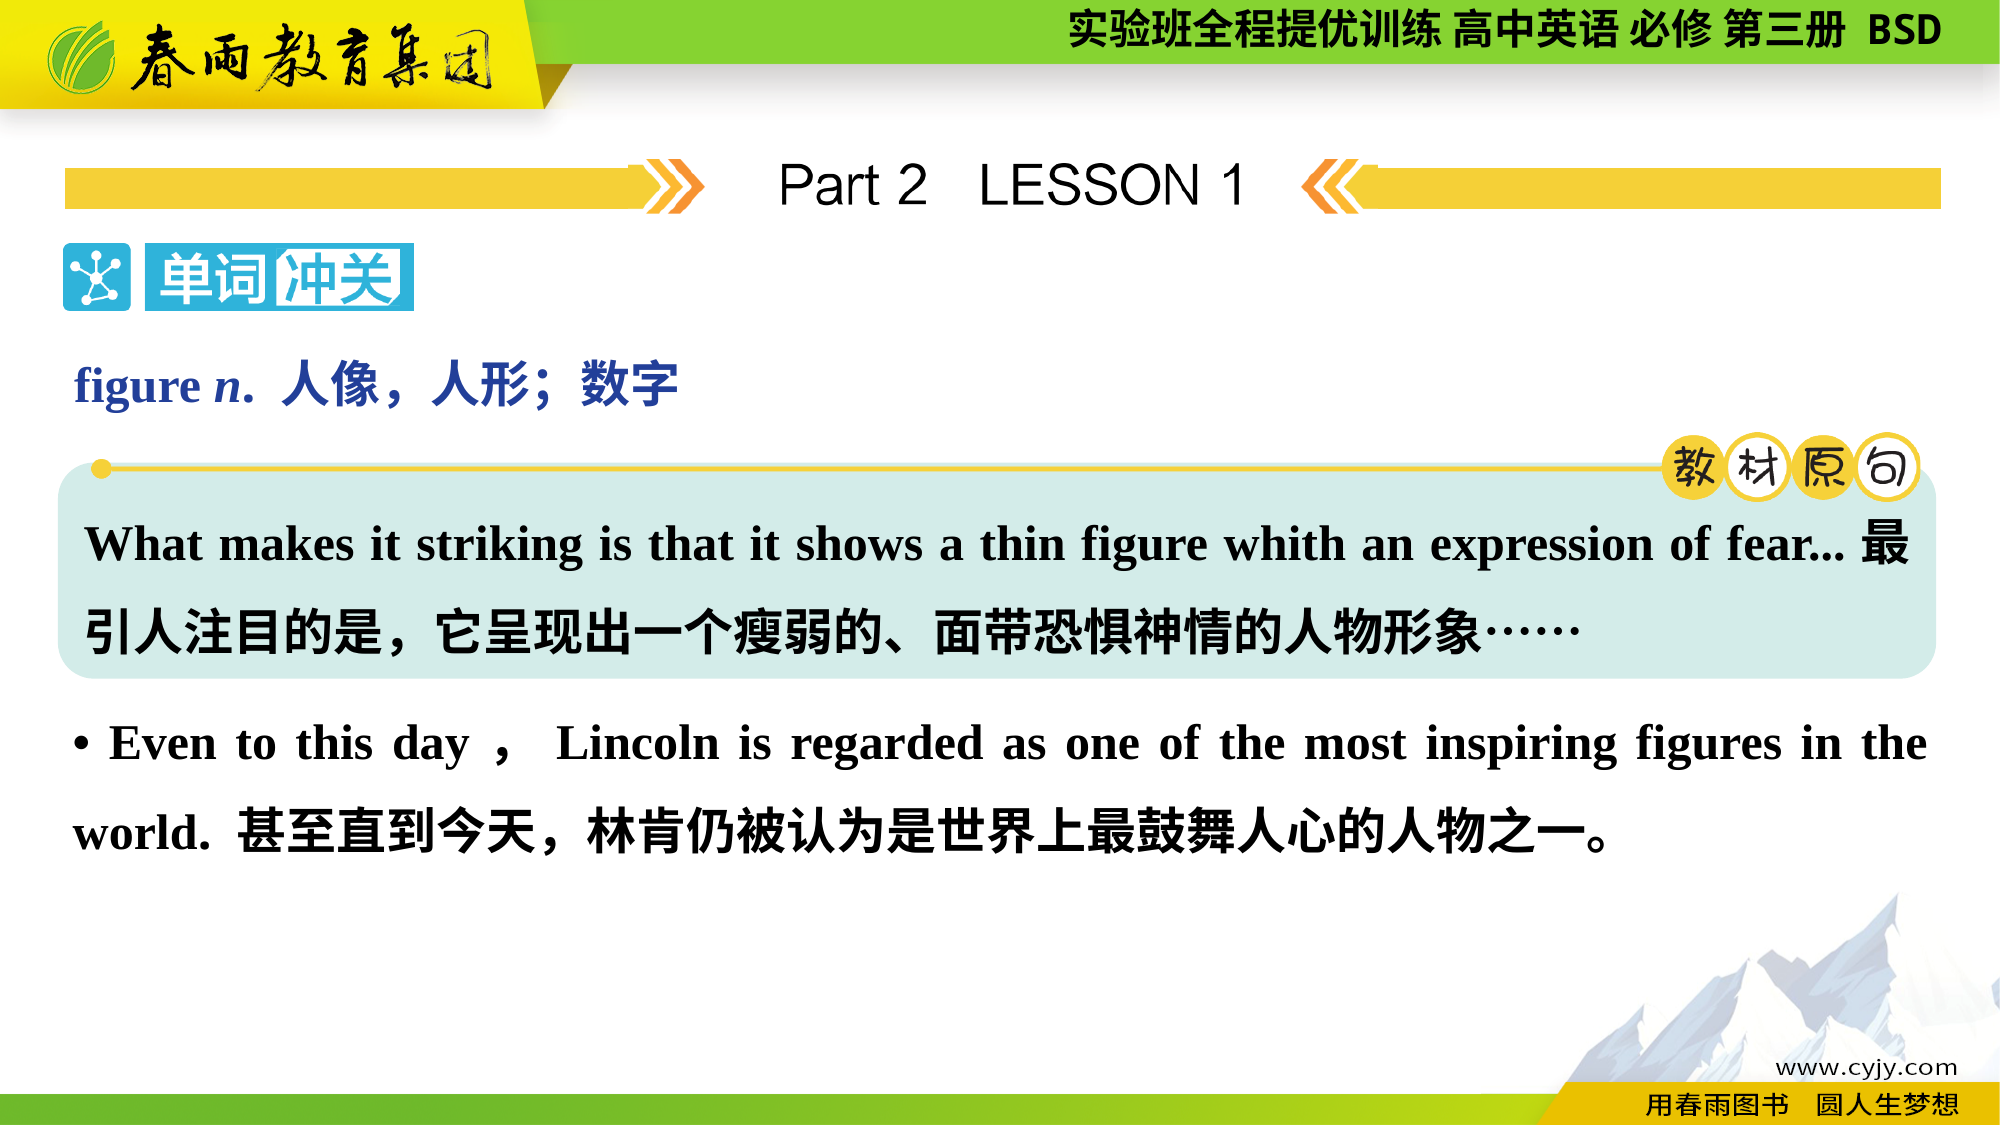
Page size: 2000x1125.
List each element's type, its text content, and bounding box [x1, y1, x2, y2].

list figure n. 人像，人形；数字 [59, 314, 1944, 410]
text_box • Even to this day，Lincoln is regarded as one of the most inspiring figures in the world. 甚至直到今天，林肯仍被认为是世界上最鼓舞人心的人物之一。 [57, 672, 1944, 868]
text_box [90, 432, 1921, 531]
picture [0, 0, 2000, 1125]
text_box What makes it striking is that it shows a thin figure whith an expression of fear...最引人注目的是，它呈现出一个瘦弱的、面带恐惧神情的人物形象…… [57, 463, 1937, 672]
